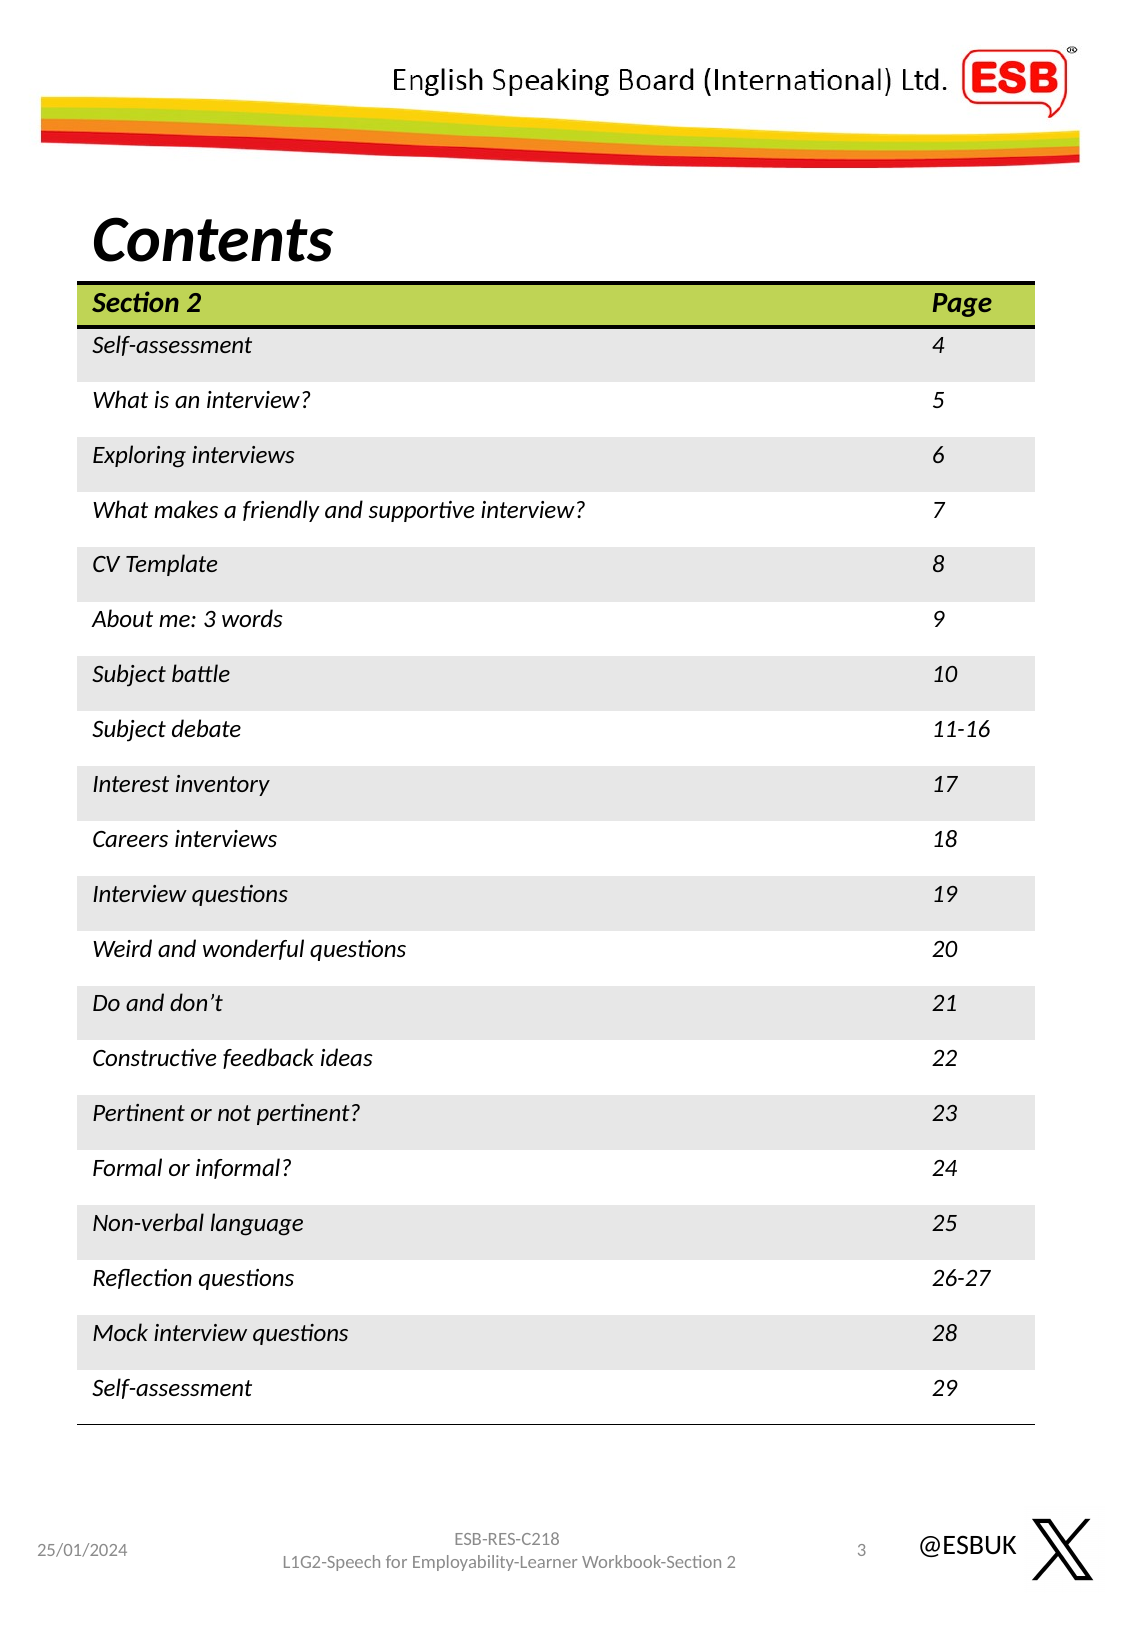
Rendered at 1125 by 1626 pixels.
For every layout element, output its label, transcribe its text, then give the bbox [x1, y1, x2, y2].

table_cell 7 [917, 492, 1035, 547]
table_cell Do and don’t [77, 986, 917, 1040]
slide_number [22, 1506, 255, 1593]
table_cell 8 [917, 547, 1035, 602]
table_cell Weird and wonderful questions [77, 931, 917, 986]
table_cell Subject debate [77, 711, 917, 766]
table_cell Mock interview questions [77, 1315, 917, 1370]
table_cell Interview questions [77, 876, 917, 931]
slide_number 3 [697, 1506, 882, 1593]
table_cell 17 [917, 766, 1035, 821]
footer ESB-RES-C218 L1G2-Speech for Employability-Learner Workbook-Section 2 [255, 1506, 697, 1593]
table_cell Non-verbal language [77, 1205, 917, 1260]
table_cell 23 [917, 1095, 1035, 1150]
table_cell Formal or informal? [77, 1150, 917, 1205]
table_cell 18 [917, 821, 1035, 876]
table_cell CV Template [77, 547, 917, 602]
picture [1024, 1506, 1105, 1593]
table_cell What makes a friendly and supportive interview? [77, 492, 917, 547]
table_cell 24 [917, 1150, 1035, 1205]
table_cell 11-16 [917, 711, 1035, 766]
title Contents [77, 196, 1048, 283]
table_header Section 2 [77, 285, 917, 325]
table_cell 5 [917, 382, 1035, 437]
picture [0, 1, 1125, 234]
table_cell Self-assessment [77, 329, 917, 382]
table_cell 22 [917, 1040, 1035, 1095]
table_cell 9 [917, 602, 1035, 656]
table_cell 4 [917, 329, 1035, 382]
table_cell 20 [917, 931, 1035, 986]
table_cell 6 [917, 437, 1035, 492]
table_cell 25 [917, 1205, 1035, 1260]
table_cell Exploring interviews [77, 437, 917, 492]
table_cell About me: 3 words [77, 602, 917, 656]
table_cell 26-27 [917, 1260, 1035, 1315]
table_cell 21 [917, 986, 1035, 1040]
table_cell 10 [917, 656, 1035, 711]
table_cell Self-assessment [77, 1370, 917, 1424]
table_cell Interest inventory [77, 766, 917, 821]
table_cell Subject battle [77, 656, 917, 711]
table_header Page [917, 285, 1035, 325]
table_cell 29 [917, 1370, 1035, 1424]
table_cell What is an interview? [77, 382, 917, 437]
table_cell 28 [917, 1315, 1035, 1370]
table_cell Pertinent or not pertinent? [77, 1095, 917, 1150]
table_cell 19 [917, 876, 1035, 931]
table_cell Careers interviews [77, 821, 917, 876]
table_cell Reflection questions [77, 1260, 917, 1315]
table_cell Constructive feedback ideas [77, 1040, 917, 1095]
